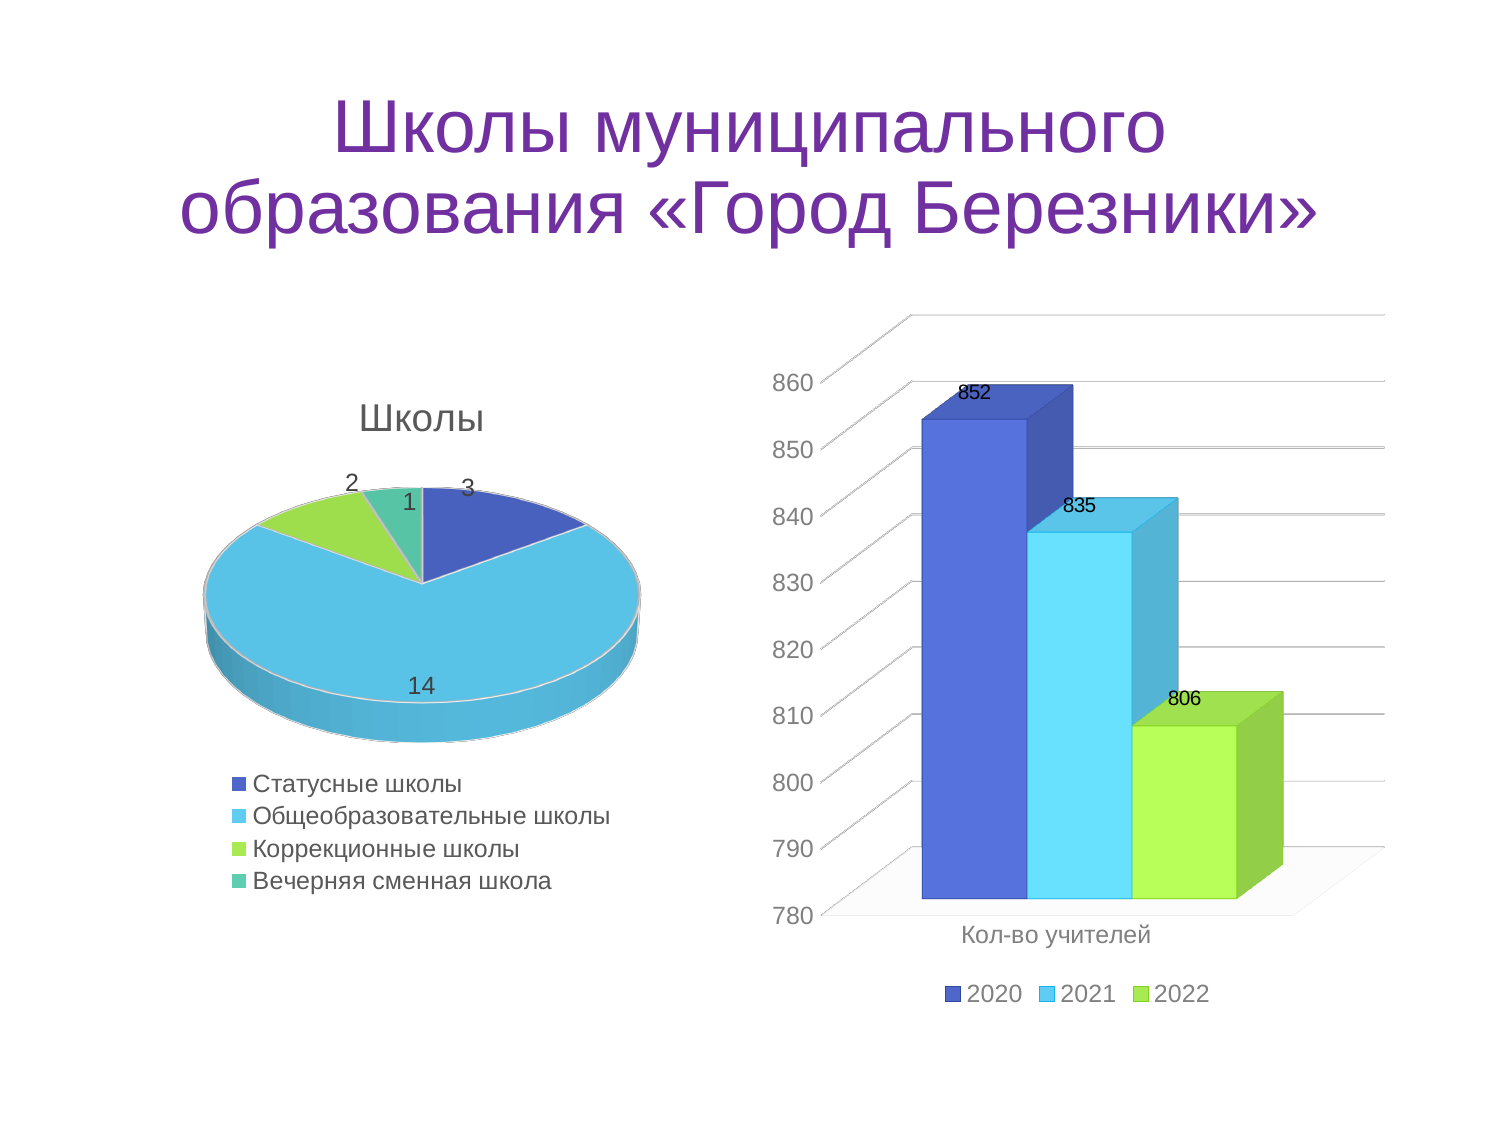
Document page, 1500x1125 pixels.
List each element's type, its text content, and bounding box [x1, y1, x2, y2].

title Школы муниципального образования «Город Березники» [103, 59, 1397, 278]
chart [102, 364, 742, 902]
chart [758, 298, 1398, 1014]
